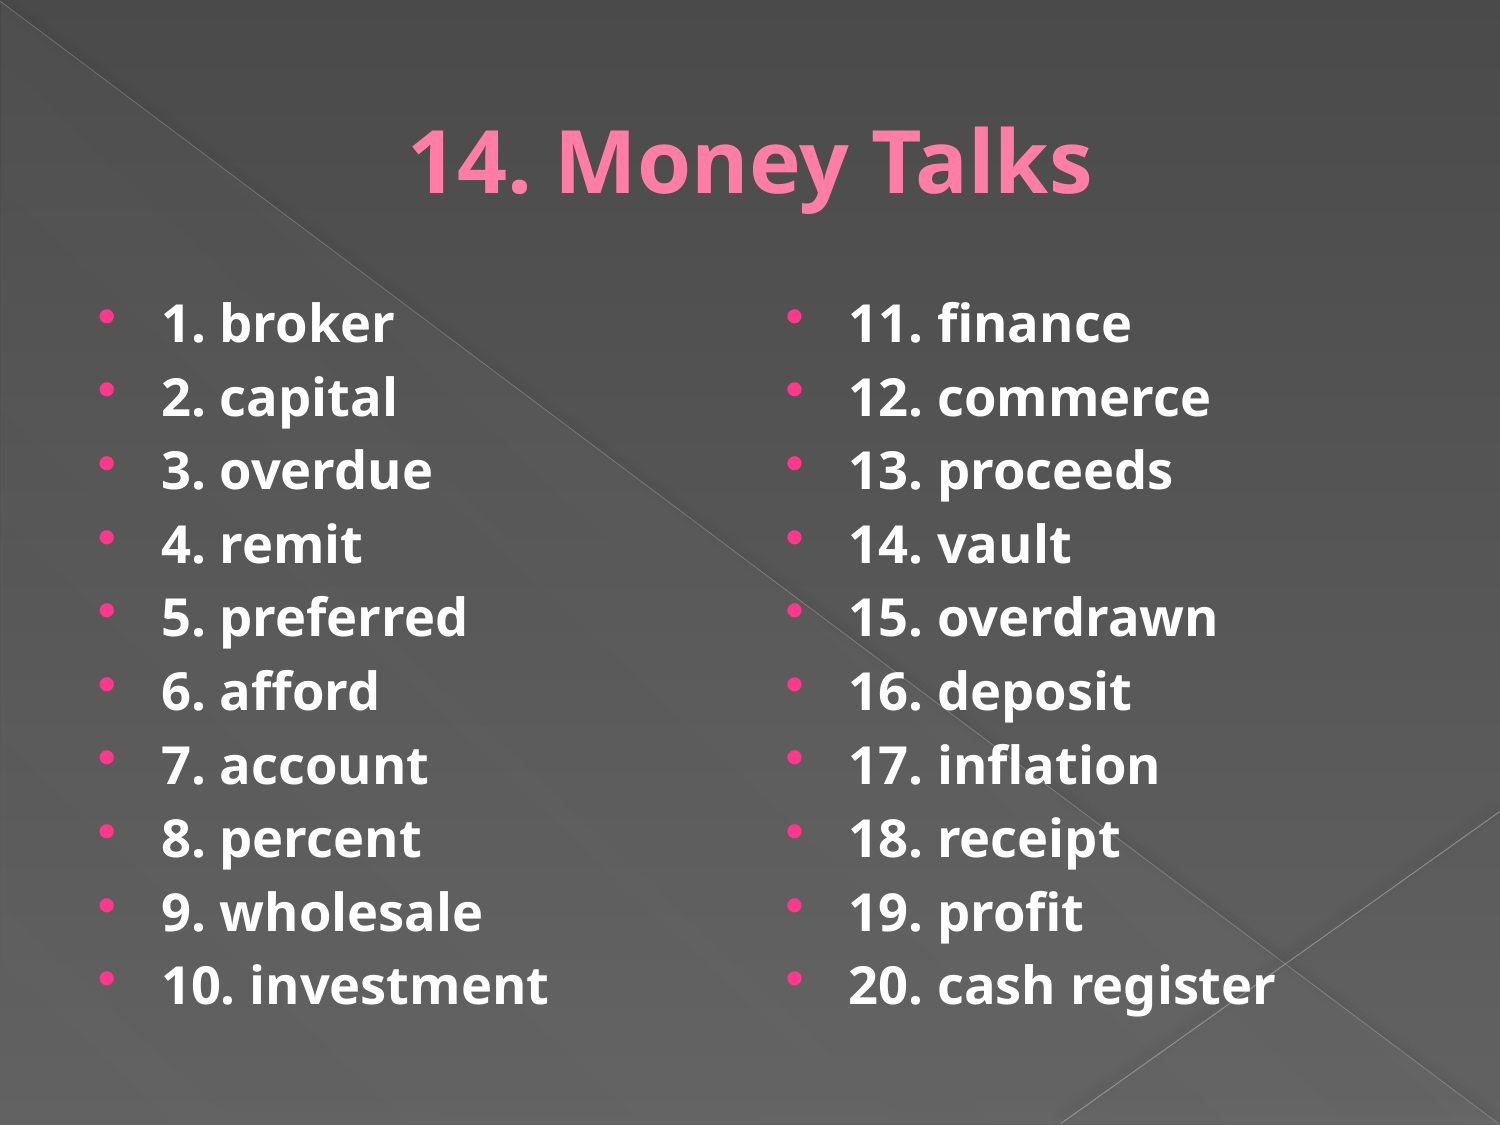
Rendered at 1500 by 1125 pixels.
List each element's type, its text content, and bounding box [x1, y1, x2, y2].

list 11. finance 12. commerce 13. proceeds 14. vault 15. overdrawn 16. deposit 17. inflation 18. receipt 19. profit 20. cash register [762, 282, 1425, 1025]
title 14. Money Talks [75, 43, 1425, 274]
list 1. broker 2. capital 3. overdue 4. remit 5. preferred 6. afford 7. account 8. percent 9. wholesale 10. investment [75, 282, 738, 1025]
